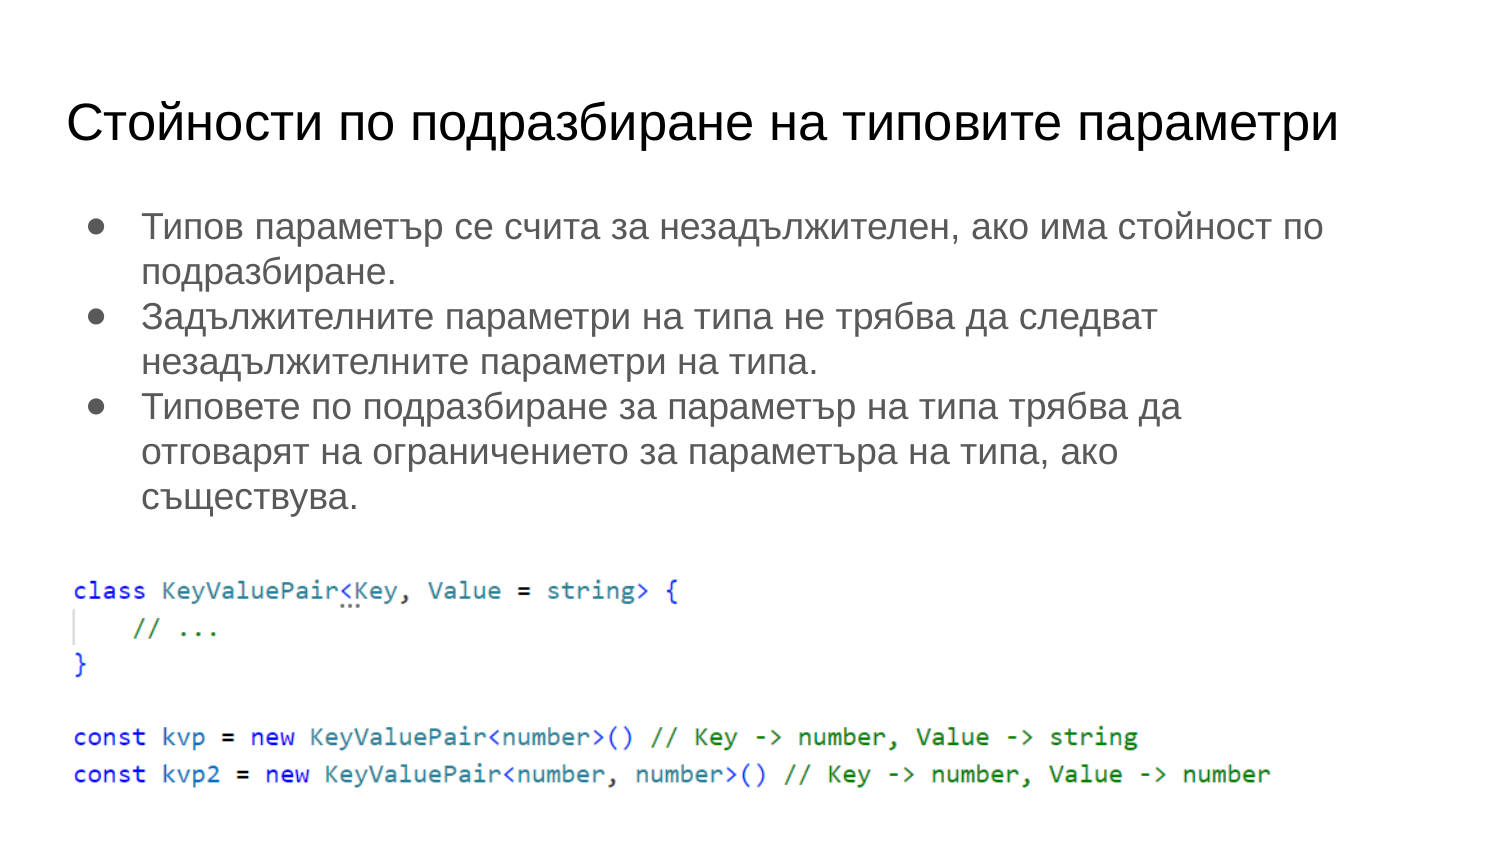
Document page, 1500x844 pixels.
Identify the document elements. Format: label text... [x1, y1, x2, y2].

picture [50, 571, 1308, 812]
title Стойности по подразбиране на типовите параметри [51, 72, 1449, 167]
text_box Типов параметър се счита за незадължителен, ако има стойност по подразбиране. Задължителните параметри на типа не трябва да следват незадължителните параметри на типа. Типовете по подразбиране за параметър на типа трябва да отговарят на ограничението за параметъра на типа, ако съществува. [51, 187, 1357, 524]
